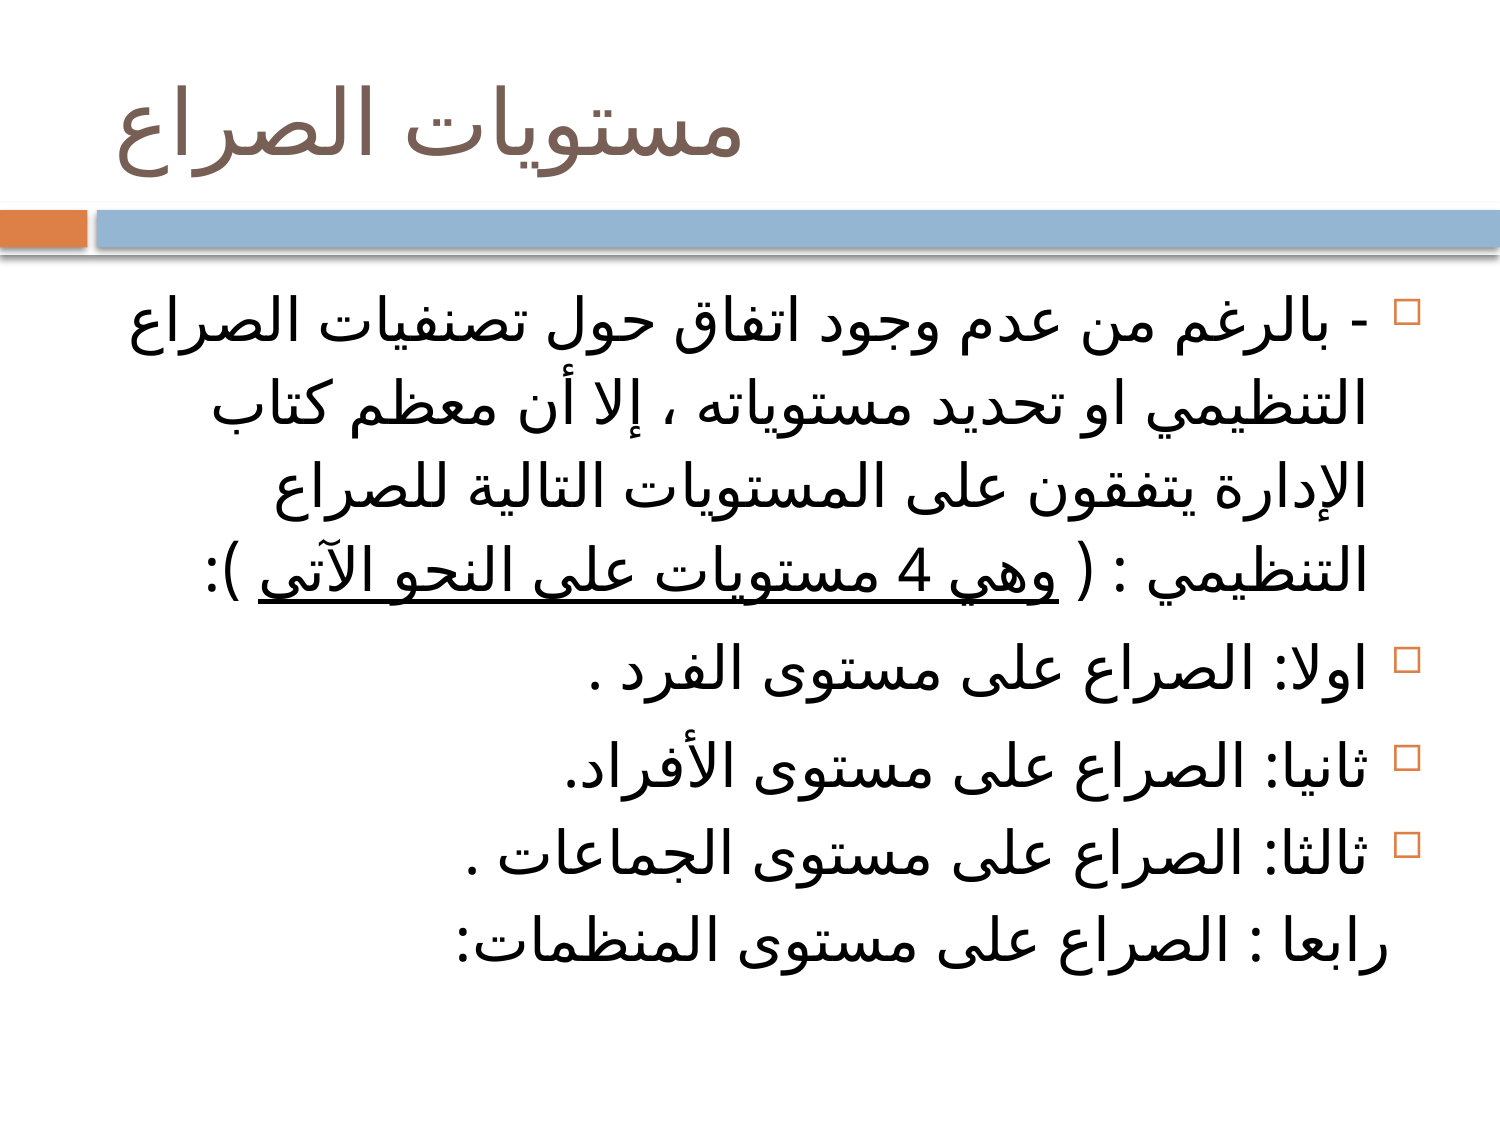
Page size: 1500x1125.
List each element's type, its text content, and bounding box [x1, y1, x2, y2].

list - بالرغم من عدم وجود اتفاق حول تصنفيات الصراع التنظيمي او تحديد مستوياته ، إلا أن معظم كتاب الإدارة يتفقون على المستويات التالية للصراع التنظيمي : ( وهي 4 مستويات على النحو الآتى ): اولا: الصراع على مستوى الفرد . ثانيا: الصراع على مستوى الأفراد. ثالثا: الصراع على مستوى الجماعات . رابعا : الصراع على مستوى المنظمات: [100, 262, 1438, 1000]
title مستويات الصراع [100, 37, 1438, 200]
